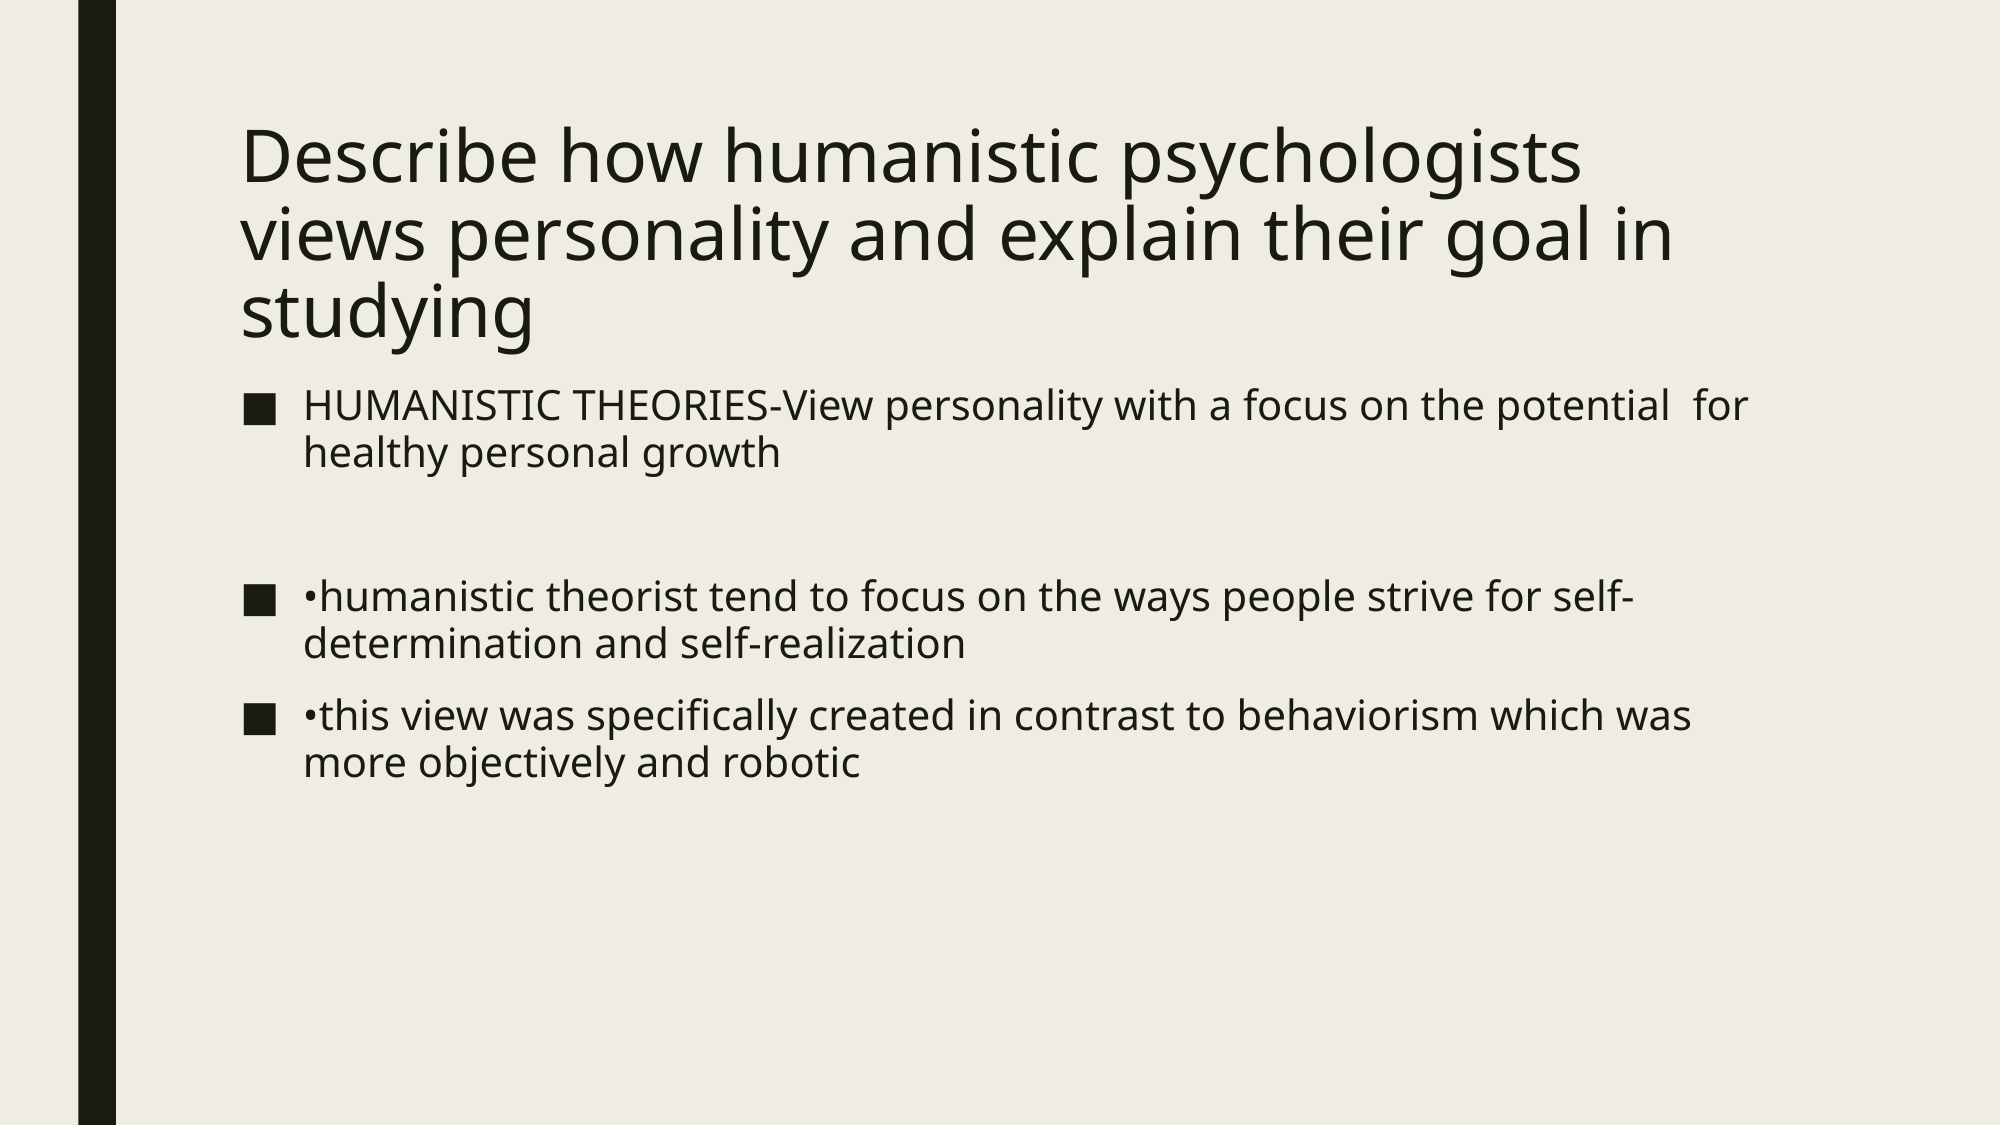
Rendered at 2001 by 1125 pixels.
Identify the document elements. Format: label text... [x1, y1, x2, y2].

list HUMANISTIC THEORIES-View personality with a focus on the potential for healthy personal growth •humanistic theorist tend to focus on the ways people strive for self-determination and self-realization •this view was specifically created in contrast to behaviorism which was more objectively and robotic [225, 375, 1800, 963]
title Describe how humanistic psychologists views personality and explain their goal in studying [225, 112, 1800, 357]
